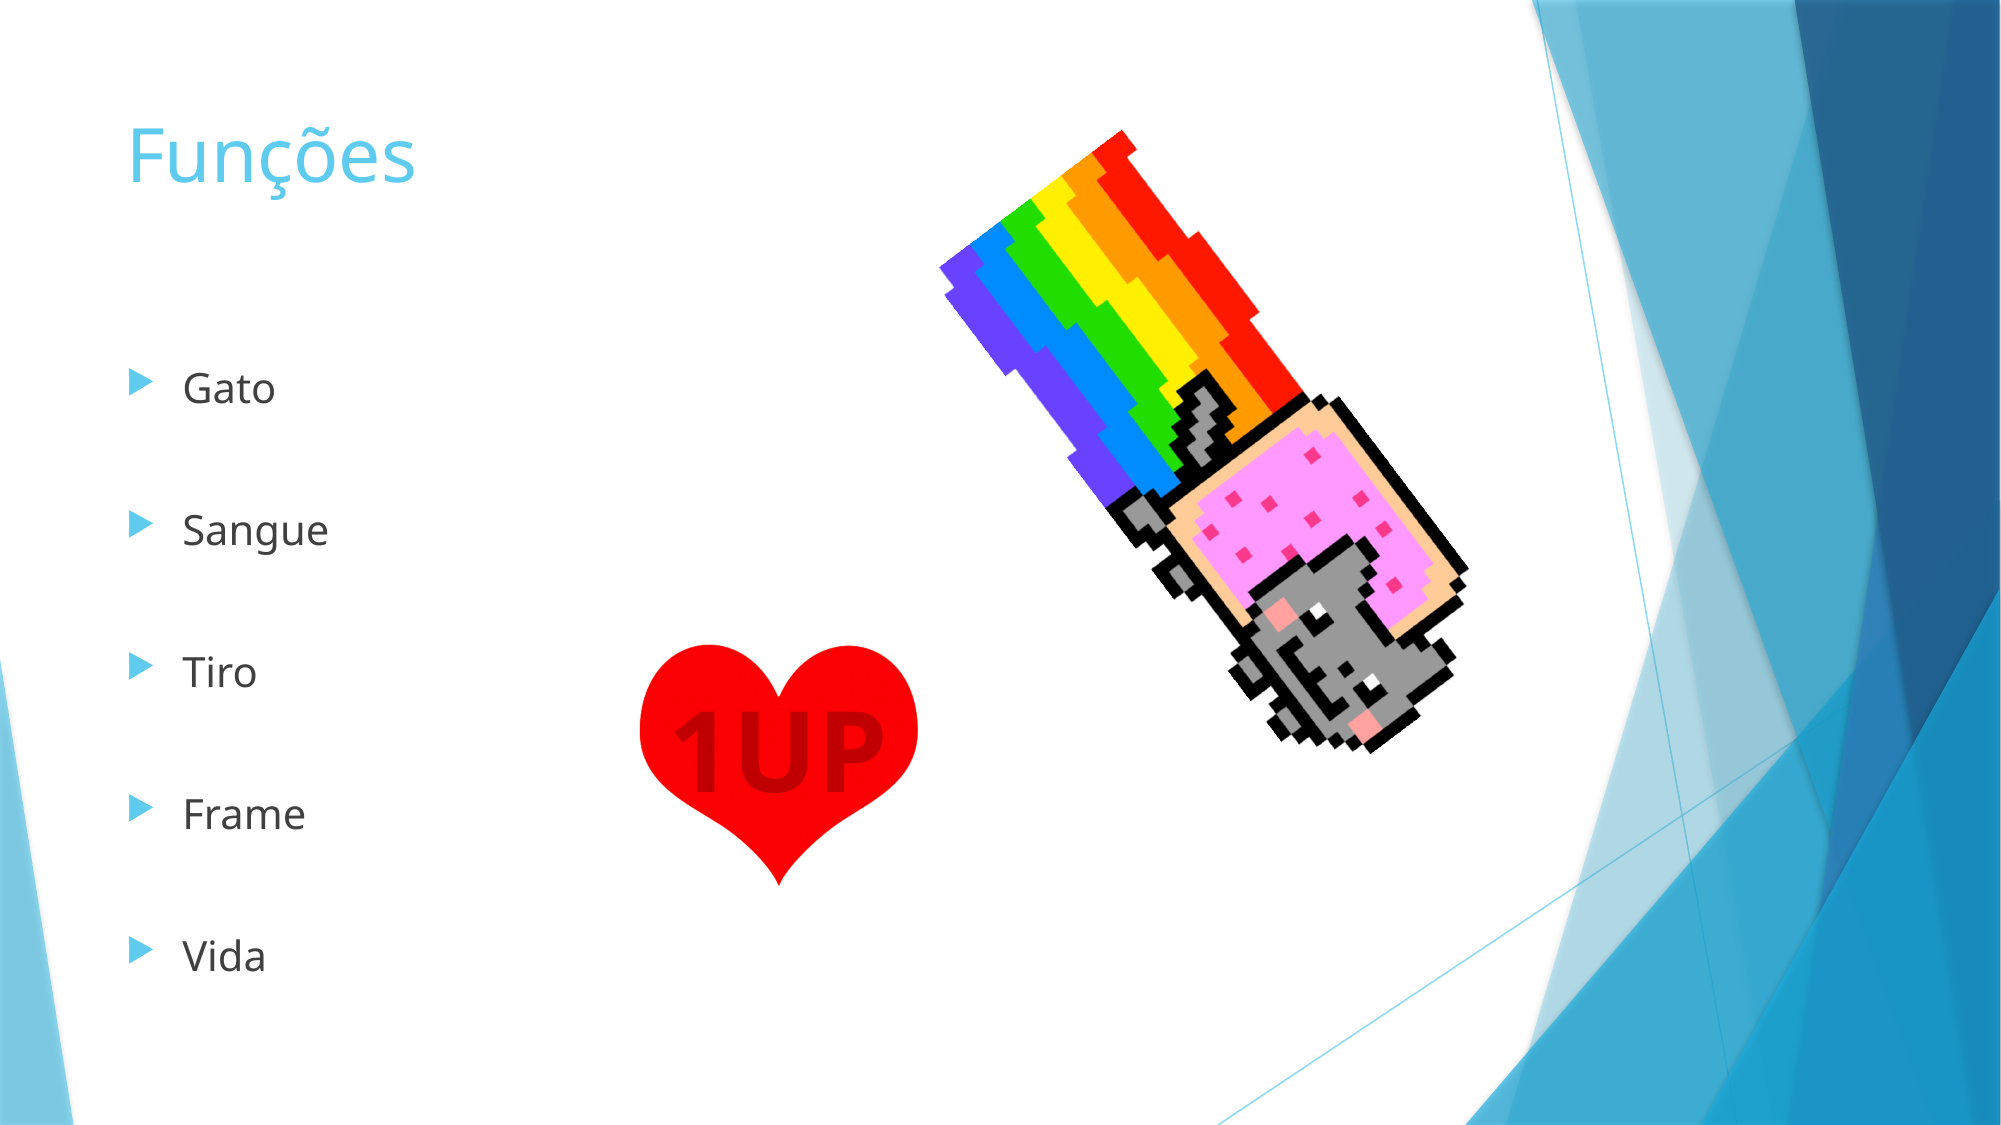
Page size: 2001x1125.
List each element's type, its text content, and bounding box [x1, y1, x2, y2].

list Gato Sangue Tiro Frame Vida [111, 354, 1522, 992]
title Funções [111, 99, 1522, 317]
picture [900, 123, 1550, 791]
picture [627, 618, 929, 900]
